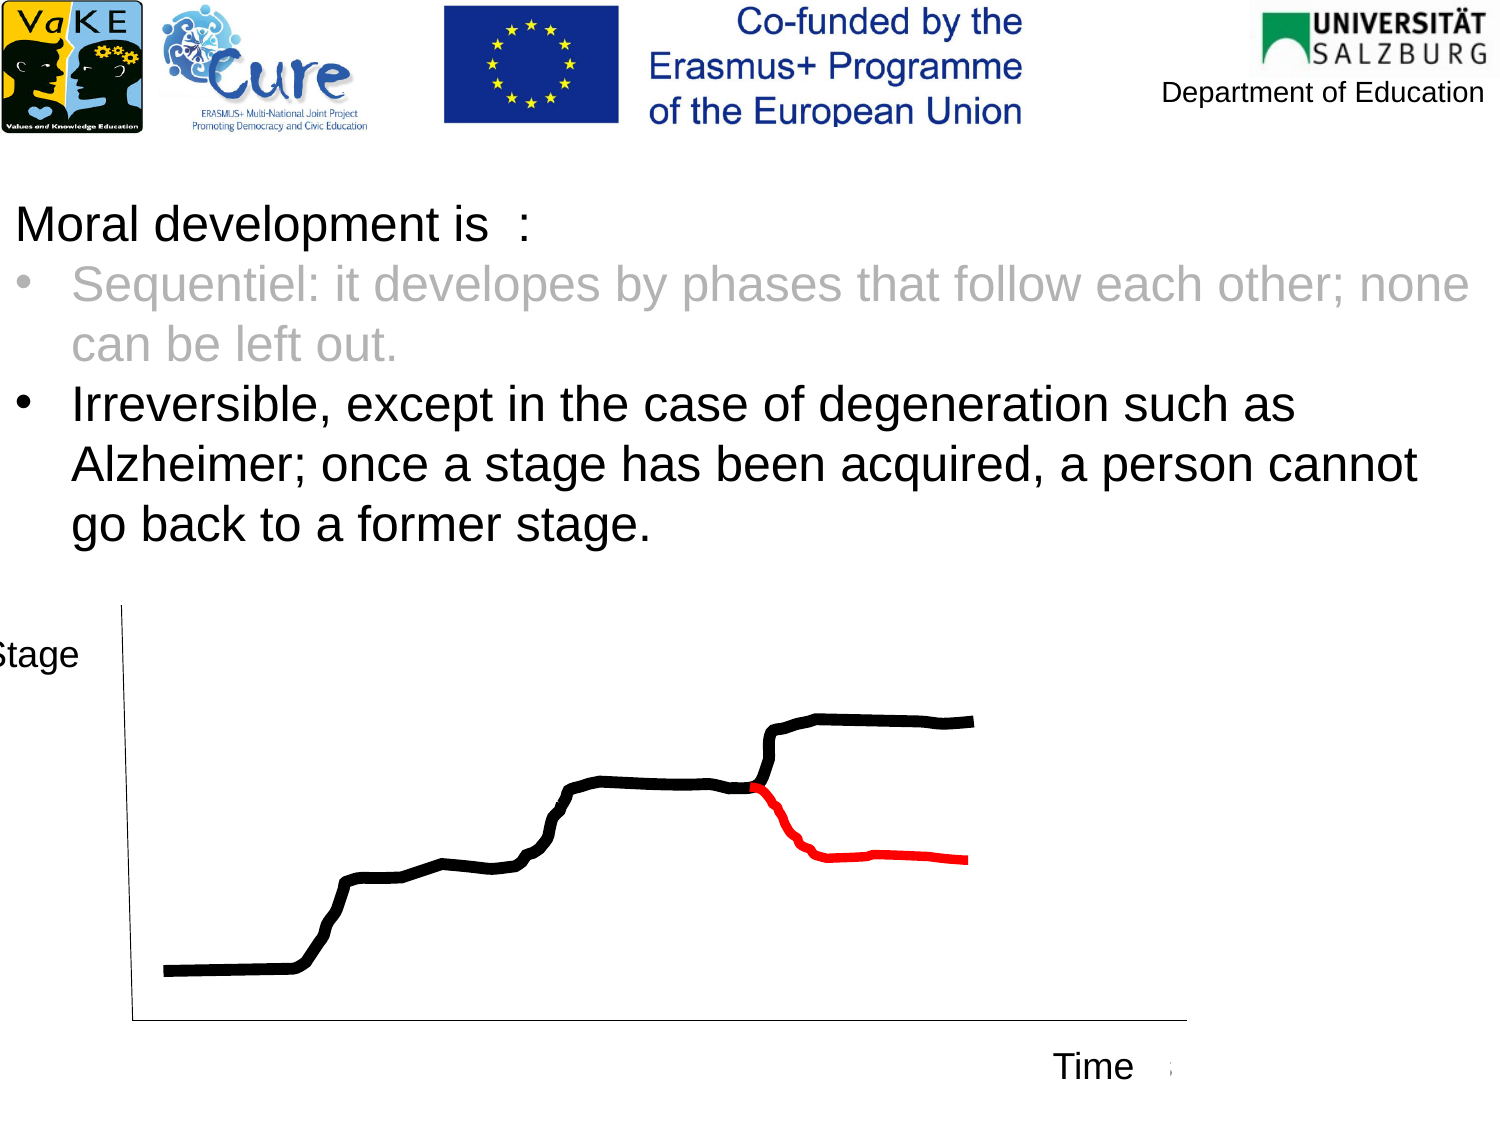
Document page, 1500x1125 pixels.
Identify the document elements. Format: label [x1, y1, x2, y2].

picture [1249, 0, 1500, 78]
text_box [0, 148, 1500, 1125]
picture [0, 0, 145, 135]
